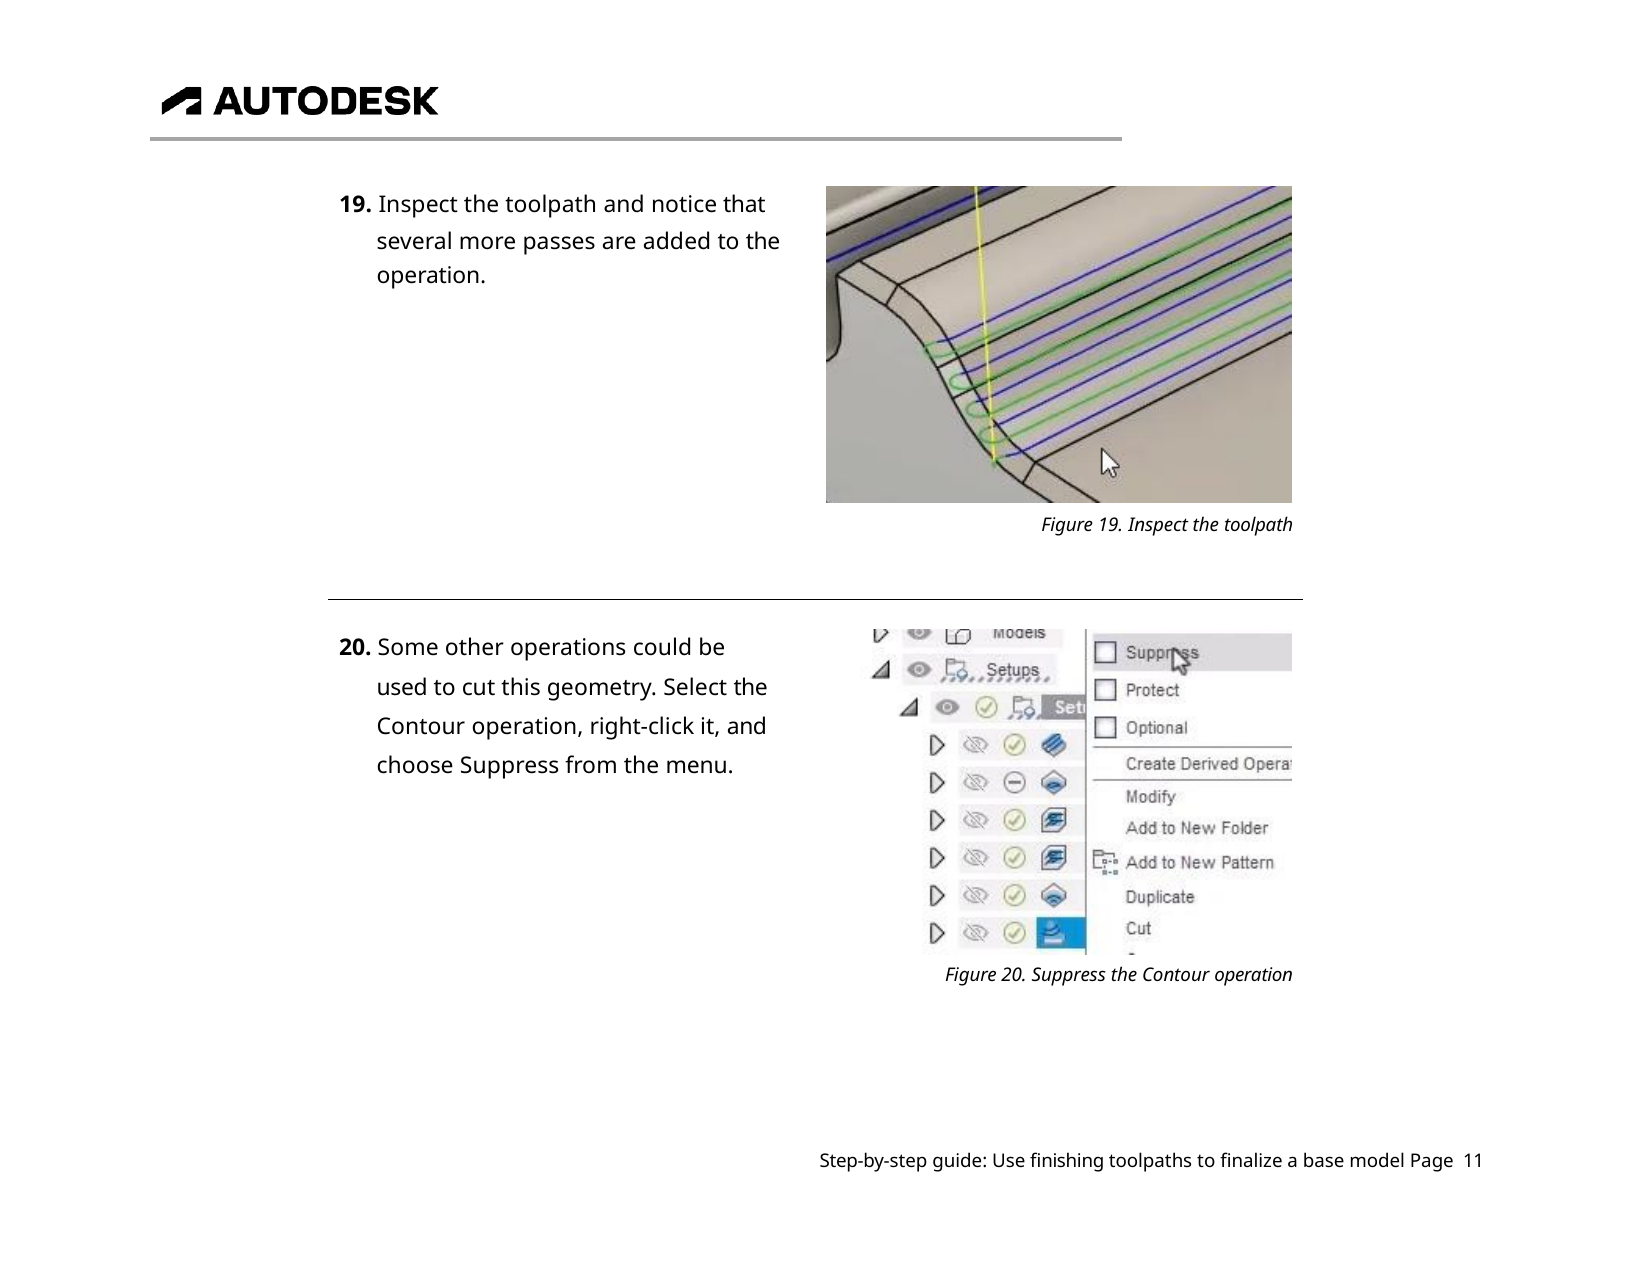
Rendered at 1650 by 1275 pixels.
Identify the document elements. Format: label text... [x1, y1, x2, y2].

table_header Figure 19. Inspect the toolpath [802, 187, 1303, 599]
picture [161, 86, 439, 115]
picture [825, 186, 1292, 503]
table_cell Figure 20. Suppress the Contour operation [802, 600, 1303, 1000]
table_header 19. Inspect the toolpath and notice that several more passes are added to the operation. [328, 187, 802, 599]
slide_number Step-by-step guide: Use finishing toolpaths to finalize a base model Page 10 [817, 1145, 1509, 1275]
table_cell 20. Some other operations could be used to cut this geometry. Select the Contour operation, right-click it, and choose Suppress from the menu. [328, 600, 802, 1000]
picture [860, 629, 1292, 955]
